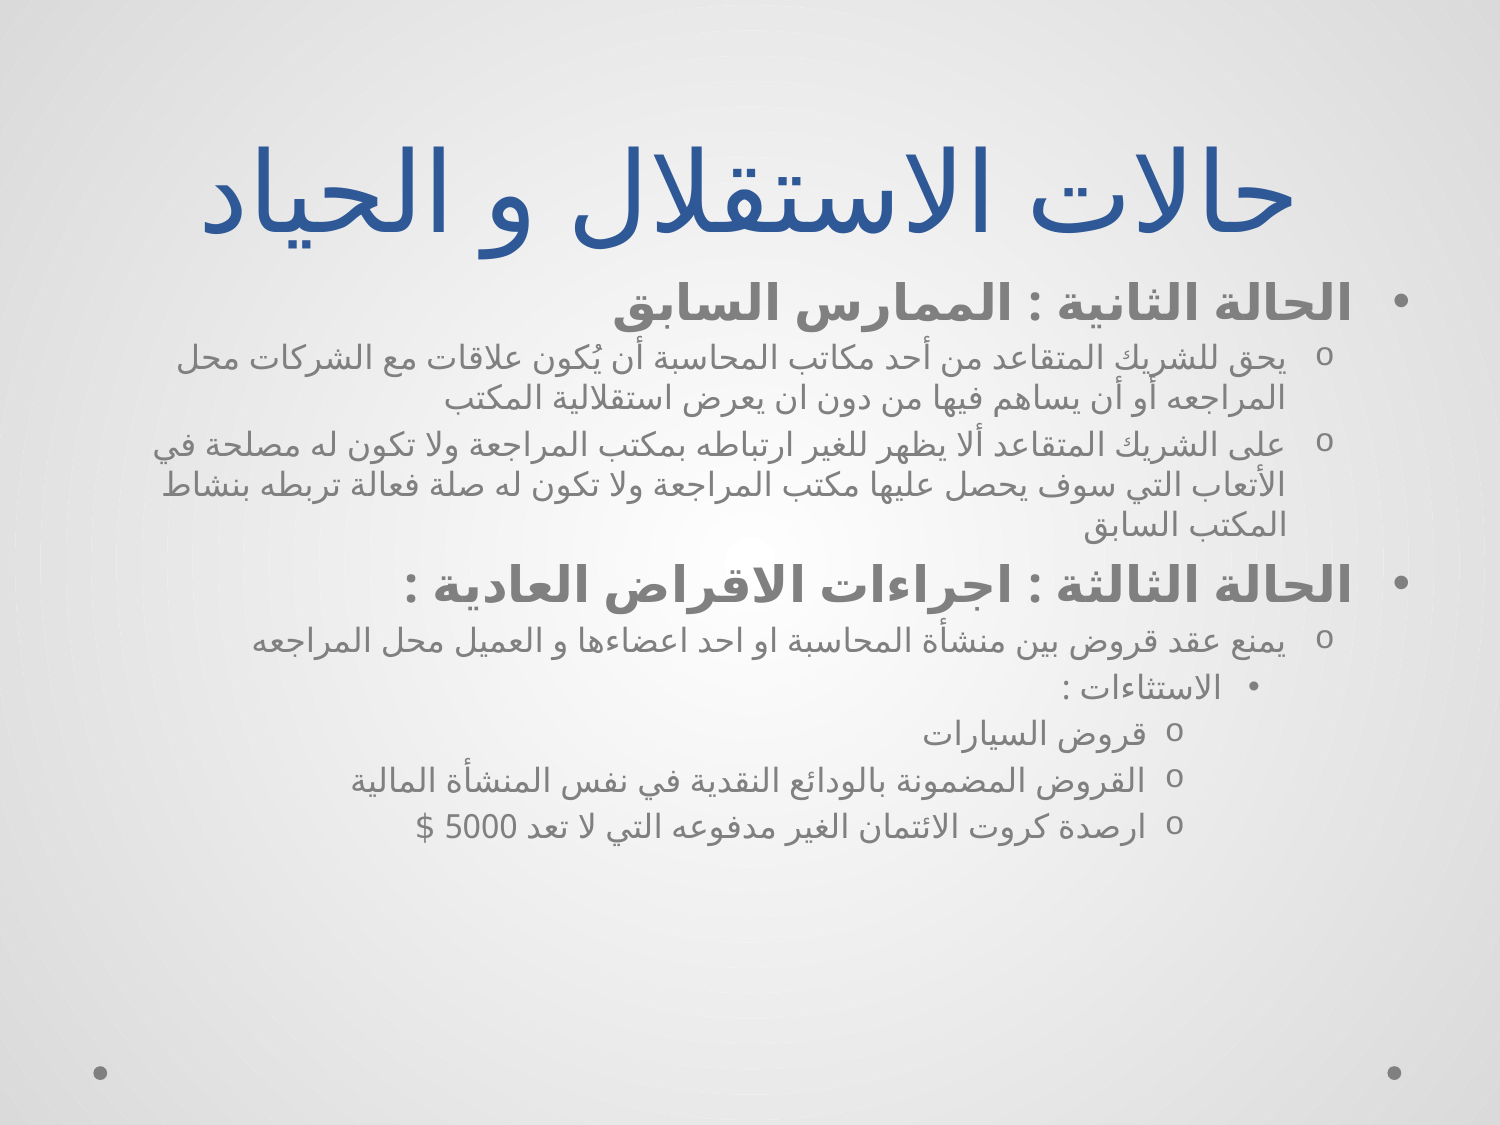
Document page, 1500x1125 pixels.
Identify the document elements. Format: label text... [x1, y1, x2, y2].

title حالات الاستقلال و الحياد [75, 0, 1425, 262]
list الحالة الثانية : الممارس السابق يحق للشريك المتقاعد من أحد مكاتب المحاسبة أن يُكون علاقات مع الشركات محل المراجعه أو أن يساهم فيها من دون ان يعرض استقلالية المكتب على الشريك المتقاعد ألا يظهر للغير ارتباطه بمكتب المراجعة ولا تكون له مصلحة في الأتعاب التي سوف يحصل عليها مكتب المراجعة ولا تكون له صلة فعالة تربطه بنشاط المكتب السابق الحالة الثالثة : اجراءات الاقراض العادية : يمنع عقد قروض بين منشأة المحاسبة او احد اعضاءها و العميل محل المراجعه الاستثاءات : قروض السيارات القروض المضمونة بالودائع النقدية في نفس المنشأة المالية ارصدة كروت الائتمان الغير مدفوعه التي لا تعد 5000 $ [75, 262, 1425, 1005]
